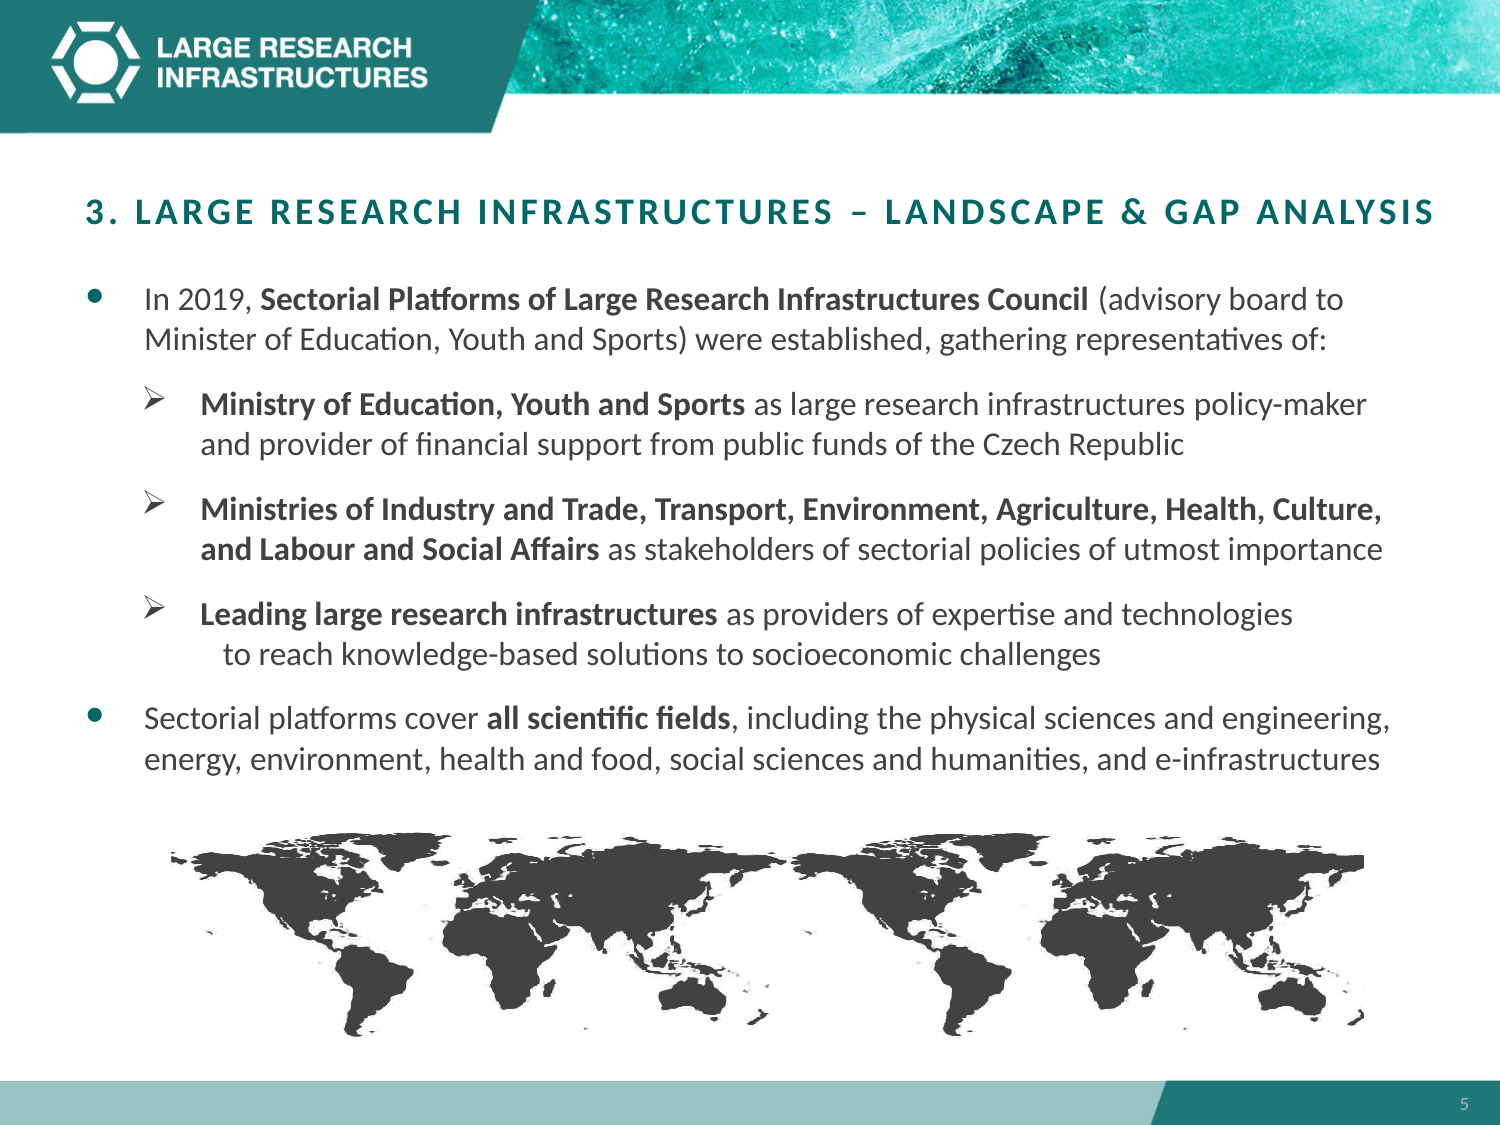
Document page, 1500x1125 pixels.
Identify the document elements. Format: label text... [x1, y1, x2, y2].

picture [0, 0, 1500, 1125]
slide_number 5 [1291, 1081, 1485, 1125]
title 3. Large research Infrastructures – landscape & gap analysis [85, 191, 1451, 261]
list In 2019, Sectorial Platforms of Large Research Infrastructures Council (advisory board to Minister of Education, Youth and Sports) were established, gathering representatives of: Ministry of Education, Youth and Sports as large research infrastructures policy-maker and provider of financial support from public funds of the Czech Republic Ministries of Industry and Trade, Transport, Environment, Agriculture, Health, Culture, and Labour and Social Affairs as stakeholders of sectorial policies of utmost importance Leading large research infrastructures as providers of expertise and technologies to reach knowledge-based solutions to socioeconomic challenges Sectorial platforms cover all scientific fields, including the physical sciences and engineering, energy, environment, health and food, social sciences and humanities, and e-infrastructures [85, 277, 1415, 785]
